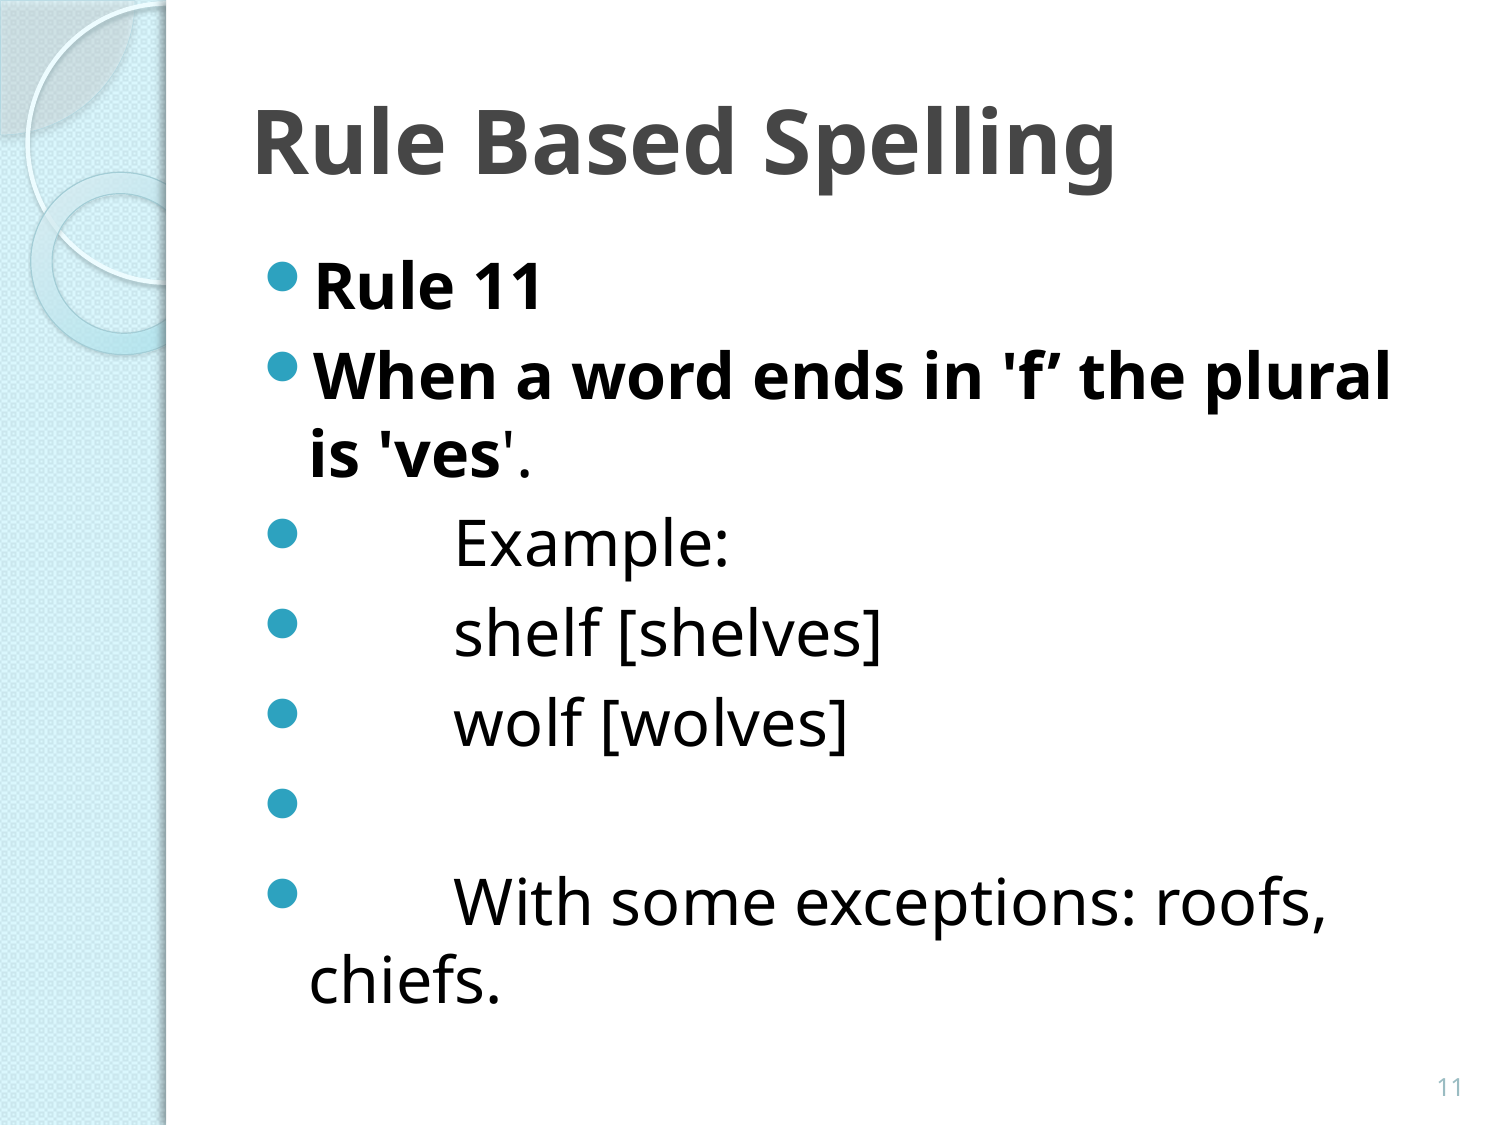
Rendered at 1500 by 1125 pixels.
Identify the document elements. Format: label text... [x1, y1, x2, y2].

slide_number 11 [1413, 1034, 1488, 1113]
title Rule Based Spelling [235, 45, 1466, 233]
list Rule 11 When a word ends in 'f’ the plural is 'ves'. Example: shelf [shelves] wolf [wolves] With some exceptions: roofs, chiefs. [235, 237, 1466, 1025]
